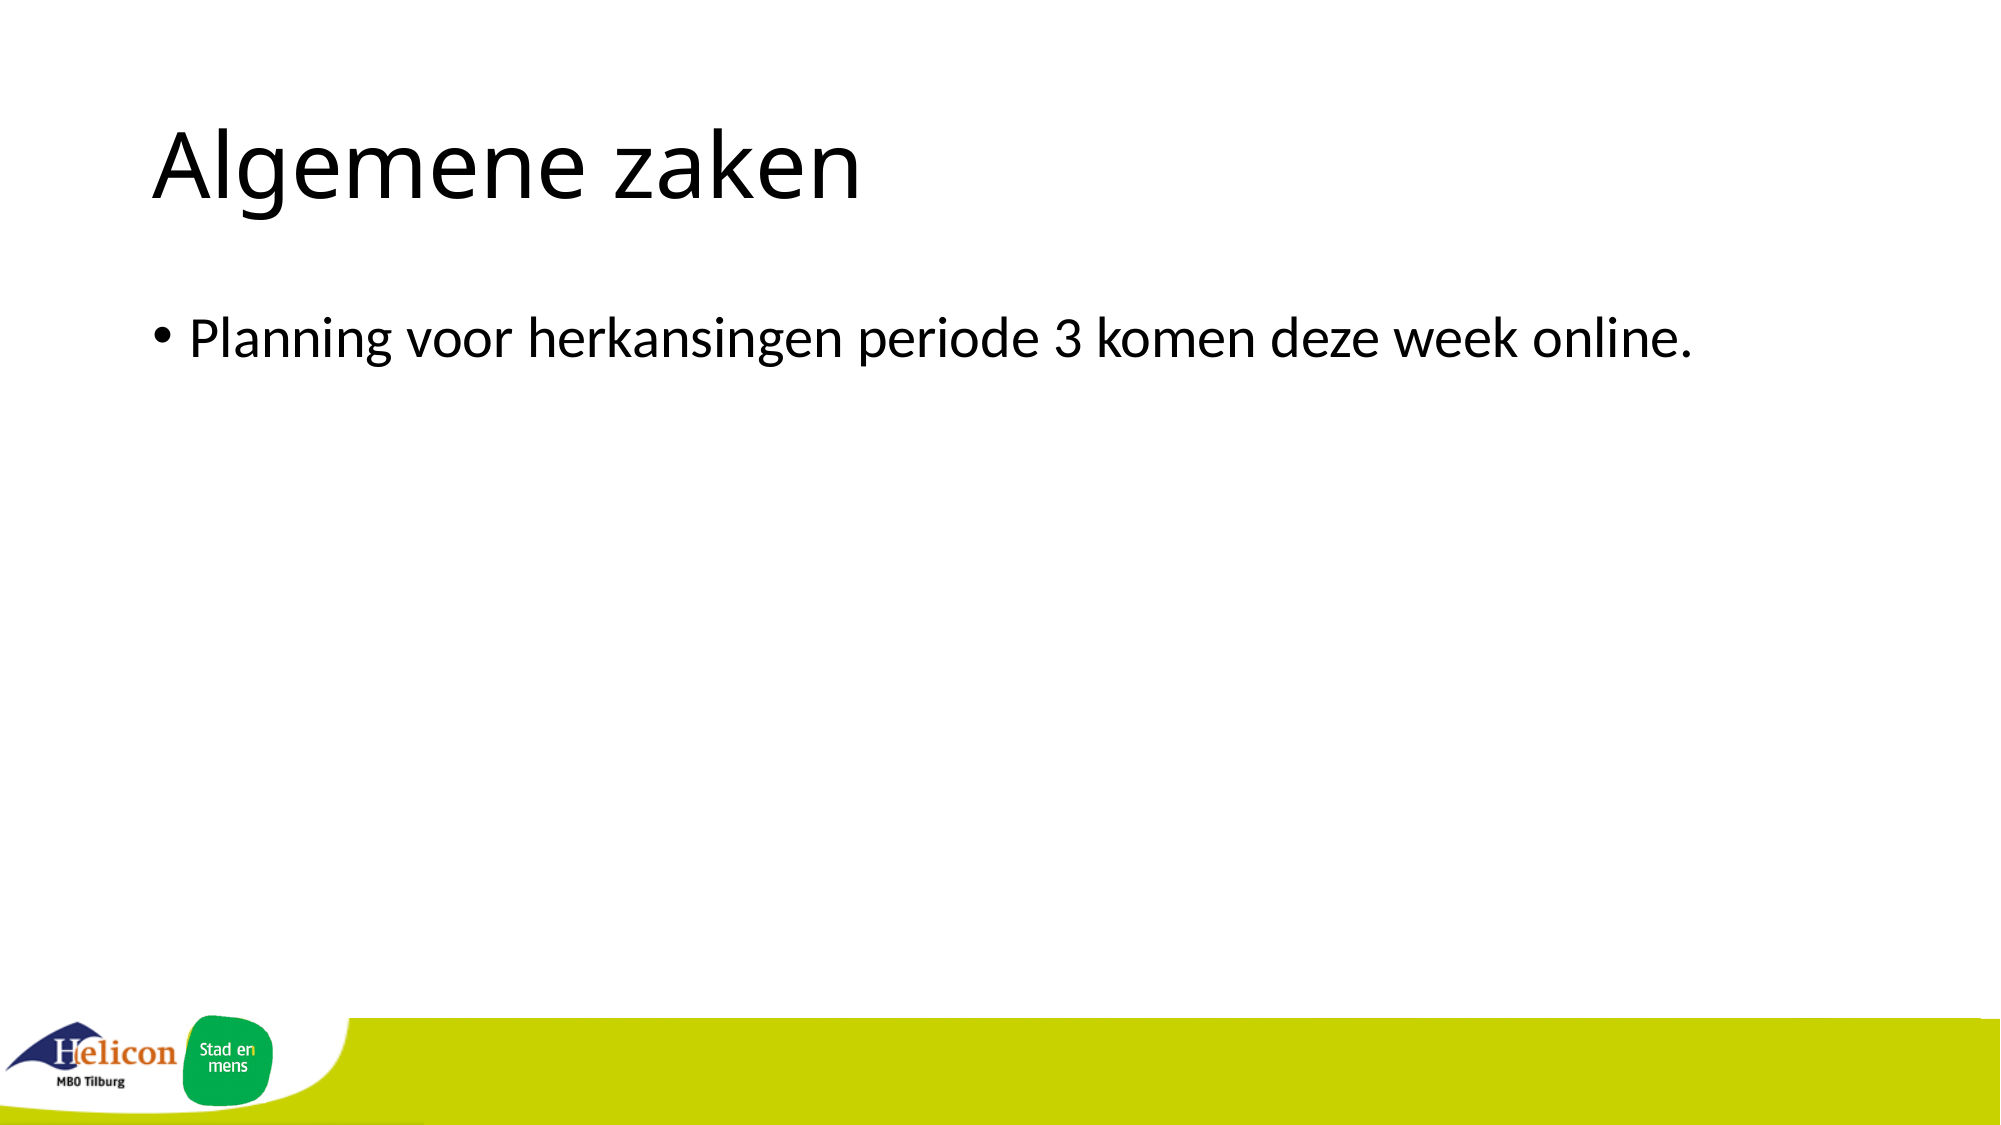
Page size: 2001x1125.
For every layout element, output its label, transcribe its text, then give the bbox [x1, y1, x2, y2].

title Algemene zaken [137, 59, 1863, 278]
picture [0, 1014, 424, 1125]
list Planning voor herkansingen periode 3 komen deze week online. [137, 299, 1863, 1014]
